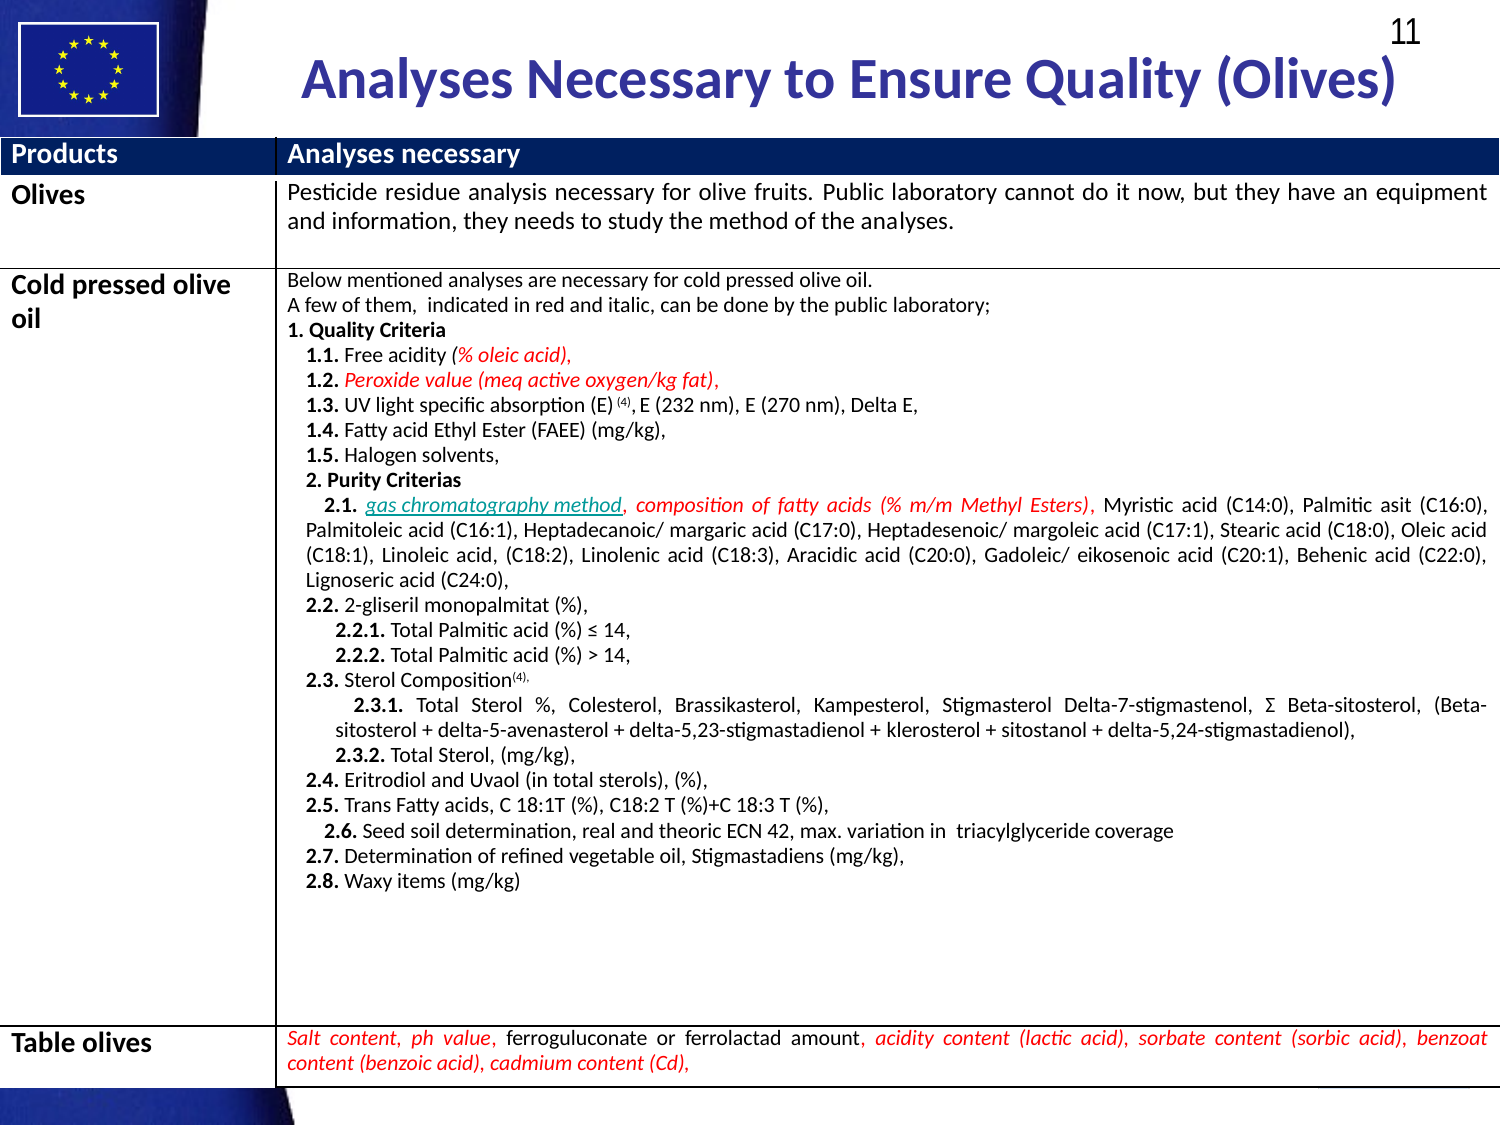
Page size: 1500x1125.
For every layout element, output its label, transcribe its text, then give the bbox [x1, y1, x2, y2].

table_cell Olives [1, 181, 275, 268]
table_cell Cold pressed olive oil [1, 269, 275, 1025]
table_cell Below mentioned analyses are necessary for cold pressed olive oil. A few of them, indicated in red and italic, can be done by the public laboratory; 1. Quality Criteria 1.1. Free acidity (% oleic acid), 1.2. Peroxide value (meq active oxygen/kg fat), 1.3. UV light specific absorption (E) (4), E (232 nm), E (270 nm), Delta E, 1.4. Fatty acid Ethyl Ester (FAEE) (mg/kg), 1.5. Halogen solvents, 2. Purity Criterias 2.1. gas chromatography method, composition of fatty acids (% m/m Methyl Esters), Myristic acid (C14:0), Palmitic asit (C16:0), Palmitoleic acid (C16:1), Heptadecanoic/ margaric acid (C17:0), Heptadesenoic/ margoleic acid (C17:1), Stearic acid (C18:0), Oleic acid (C18:1), Linoleic acid, (C18:2), Linolenic acid (C18:3), Aracidic acid (C20:0), Gadoleic/ eikosenoic acid (C20:1), Behenic acid (C22:0), Lignoseric acid (C24:0), 2.2. 2-gliseril monopalmitat (%), 2.2.1. Total Palmitic acid (%) ≤ 14, 2.2.2. Total Palmitic acid (%) > 14, 2.3. Sterol Composition(4), 2.3.1. Total Sterol %, Colesterol, Brassikasterol, Kampesterol, Stigmasterol Delta-7-stigmastenol, Σ Beta-sitosterol, (Beta-sitosterol + delta-5-avenasterol + delta-5,23-stigmastadienol + klerosterol + sitostanol + delta-5,24-stigmastadienol), 2.3.2. Total Sterol, (mg/kg), 2.4. Eritrodiol and Uvaol (in total sterols), (%), 2.5. Trans Fatty acids, C 18:1T (%), C18:2 T (%)+C 18:3 T (%), 2.6. Seed soil determination, real and theoric ECN 42, max. variation in triacylglyceride coverage 2.7. Determination of refined vegetable oil, Stigmastadiens (mg/kg), 2.8. Waxy items (mg/kg) [277, 269, 1499, 1025]
table_cell Salt content, ph value, ferroguluconate or ferrolactad amount, acidity content (lactic acid), sorbate content (sorbic acid), benzoat content (benzoic acid), cadmium content (Cd), [277, 1027, 1499, 1086]
table_header Analyses necessary [277, 138, 1499, 175]
title Analyses Necessary to Ensure Quality (Olives) [237, 32, 1463, 119]
picture [0, 1088, 1500, 1125]
table_cell Pesticide residue analysis necessary for olive fruits. Public laboratory cannot do it now, but they have an equipment and information, they needs to study the method of the analyses. [277, 181, 1499, 268]
table_header Products [1, 138, 275, 175]
table_cell Table olives [1, 1027, 275, 1086]
picture [0, 0, 1500, 137]
